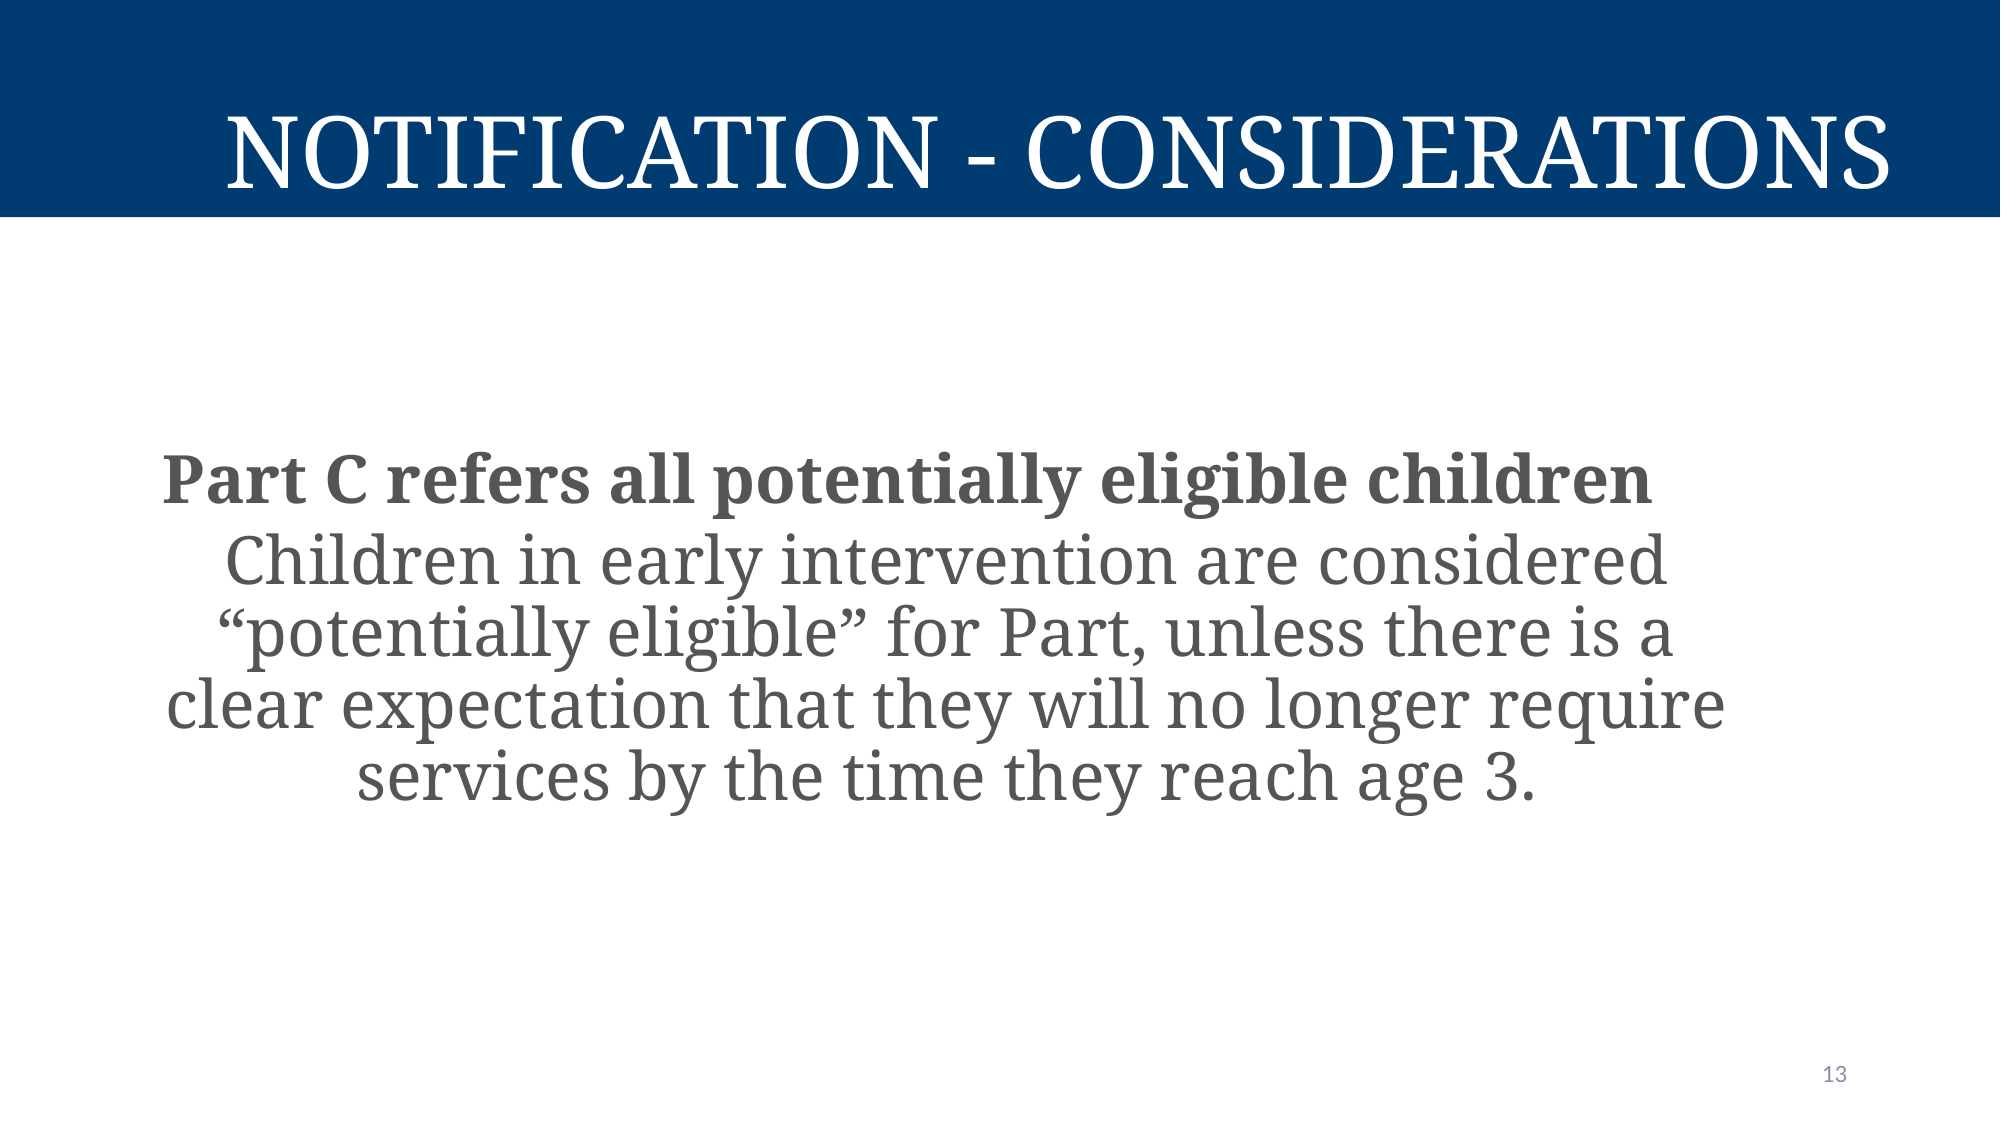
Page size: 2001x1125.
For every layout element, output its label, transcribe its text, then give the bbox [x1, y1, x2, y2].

slide_number 13 [1412, 1042, 1863, 1103]
title Notification - Considerations [0, 0, 2000, 218]
list Part C refers all potentially eligible children Children in early intervention are considered “potentially eligible” for Part, unless there is a clear expectation that they will no longer require services by the time they reach age 3. [47, 268, 1773, 1043]
